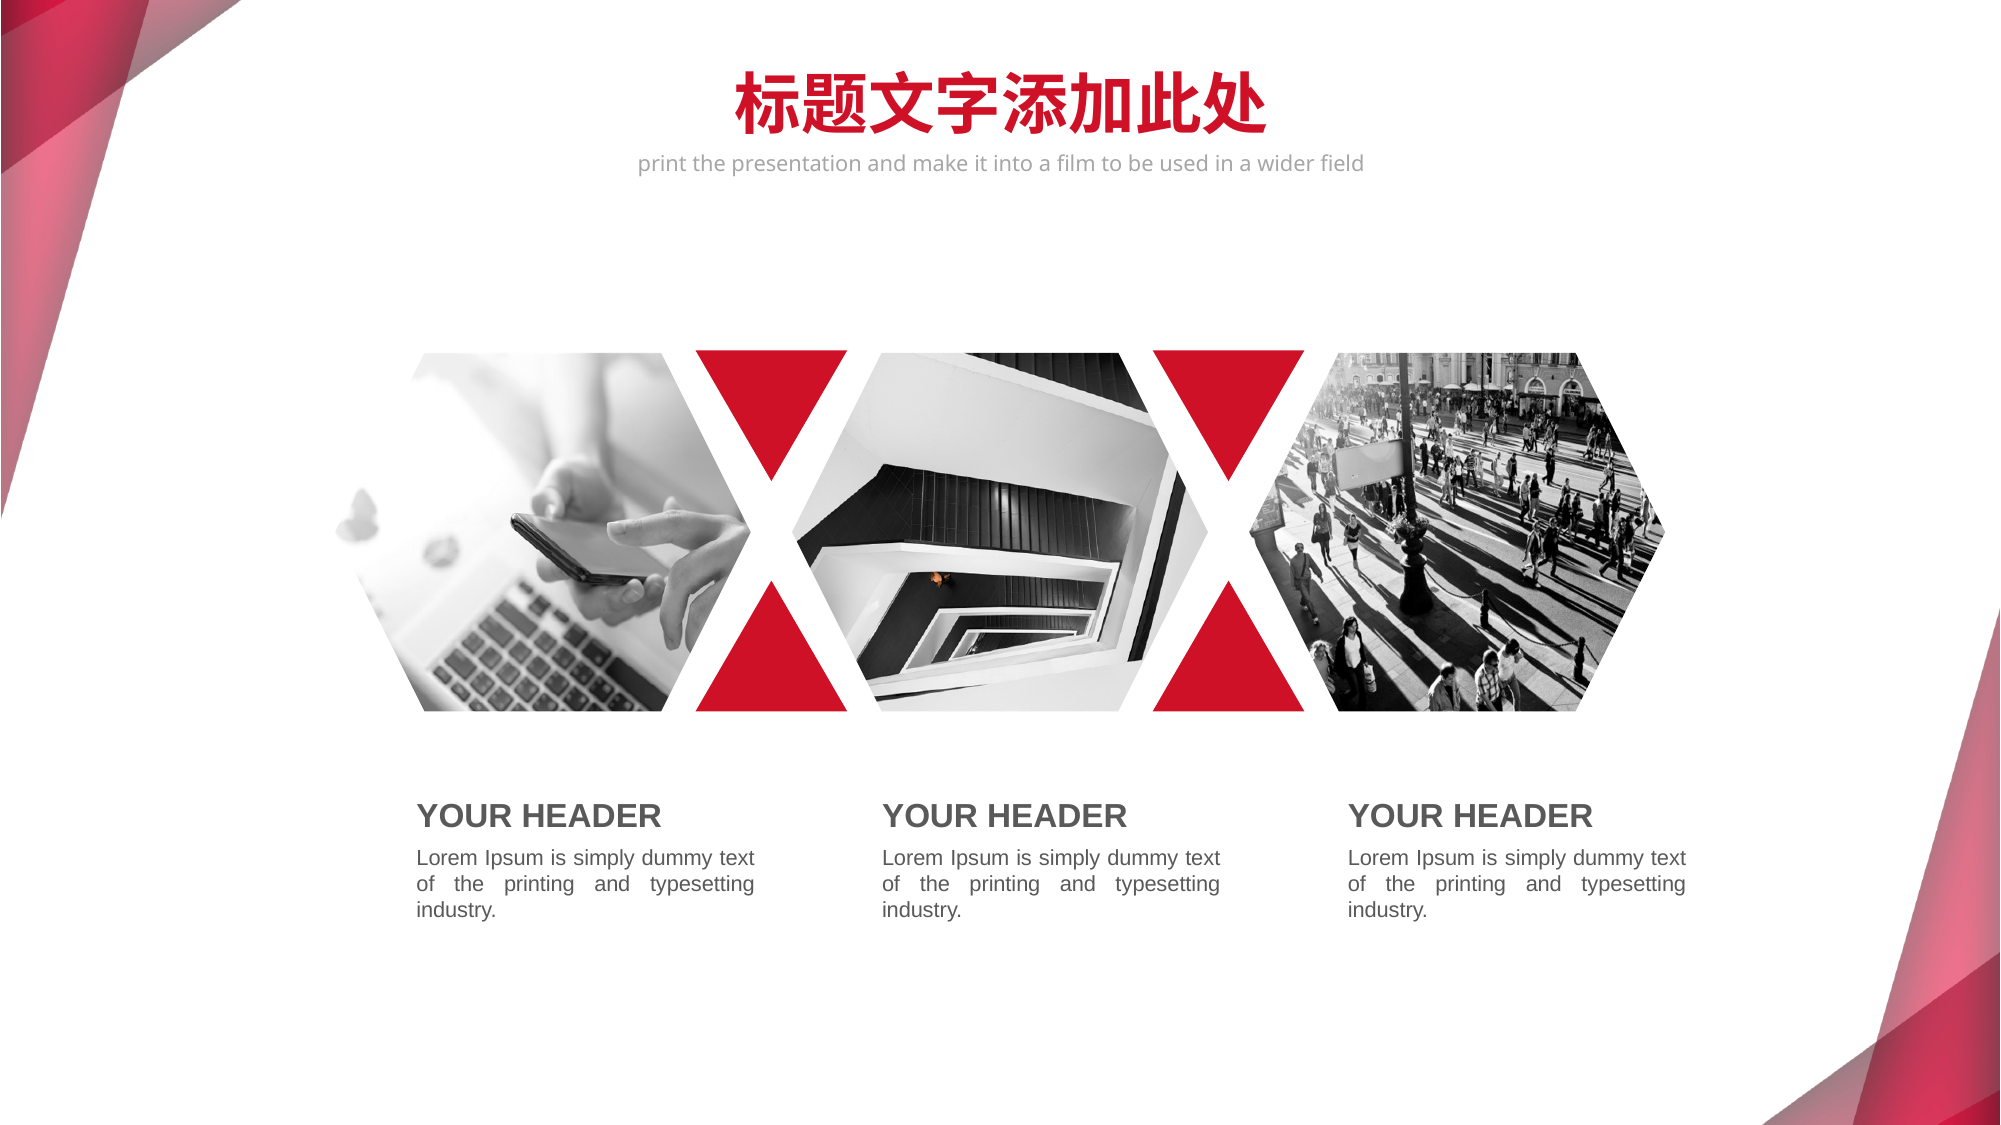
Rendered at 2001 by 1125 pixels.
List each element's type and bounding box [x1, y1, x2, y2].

text_box [867, 786, 1236, 931]
text_box [693, 578, 850, 713]
text_box [1248, 351, 1667, 713]
text_box [401, 786, 770, 931]
picture [1697, 606, 1999, 1125]
text_box [1150, 349, 1307, 484]
text_box [544, 54, 1459, 185]
picture [2, 0, 303, 520]
text_box [1333, 786, 1702, 931]
text_box [790, 351, 1210, 713]
text_box [693, 349, 850, 484]
text_box [1150, 578, 1307, 713]
text_box [333, 351, 752, 713]
